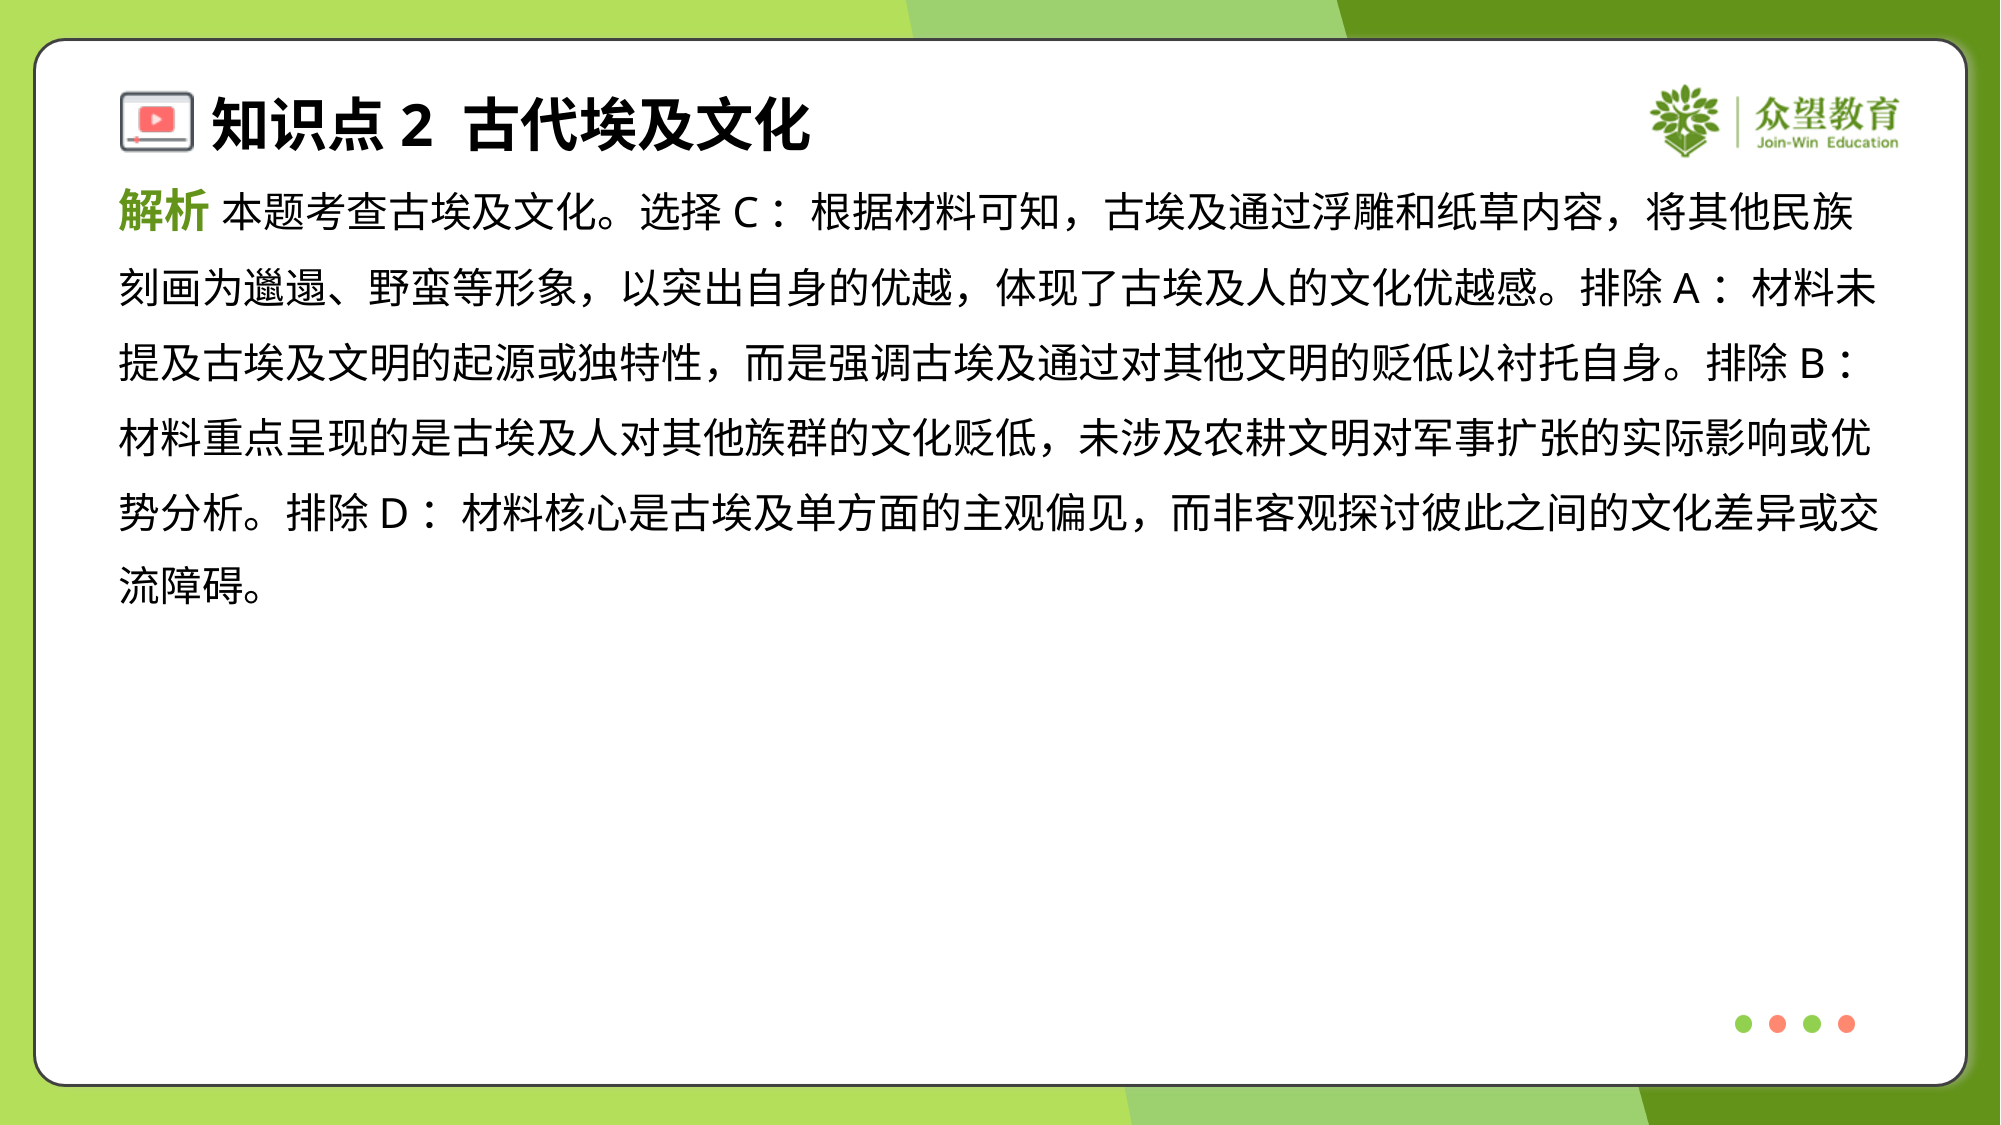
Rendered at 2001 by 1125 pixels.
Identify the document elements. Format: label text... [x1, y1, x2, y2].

text_box 解析 本题考查古埃及文化。选择C：根据材料可知，古埃及通过浮雕和纸草内容，将其他民族 刻画为邋遢、野蛮等形象，以突出自身的优越，体现了古埃及人的文化优越感。排除A：材料未 提及古埃及文明的起源或独特性，而是强调古埃及通过对其他文明的贬低以衬托自身。排除B： 材料重点呈现的是古埃及人对其他族群的文化贬低，未涉及农耕文明对军事扩张的实际影响或优 势分析。排除D：材料核心是古埃及单方面的主观偏见，而非客观探讨彼此之间的文化差异或交 流障碍。 [118, 159, 1883, 602]
picture [0, 0, 2000, 1125]
